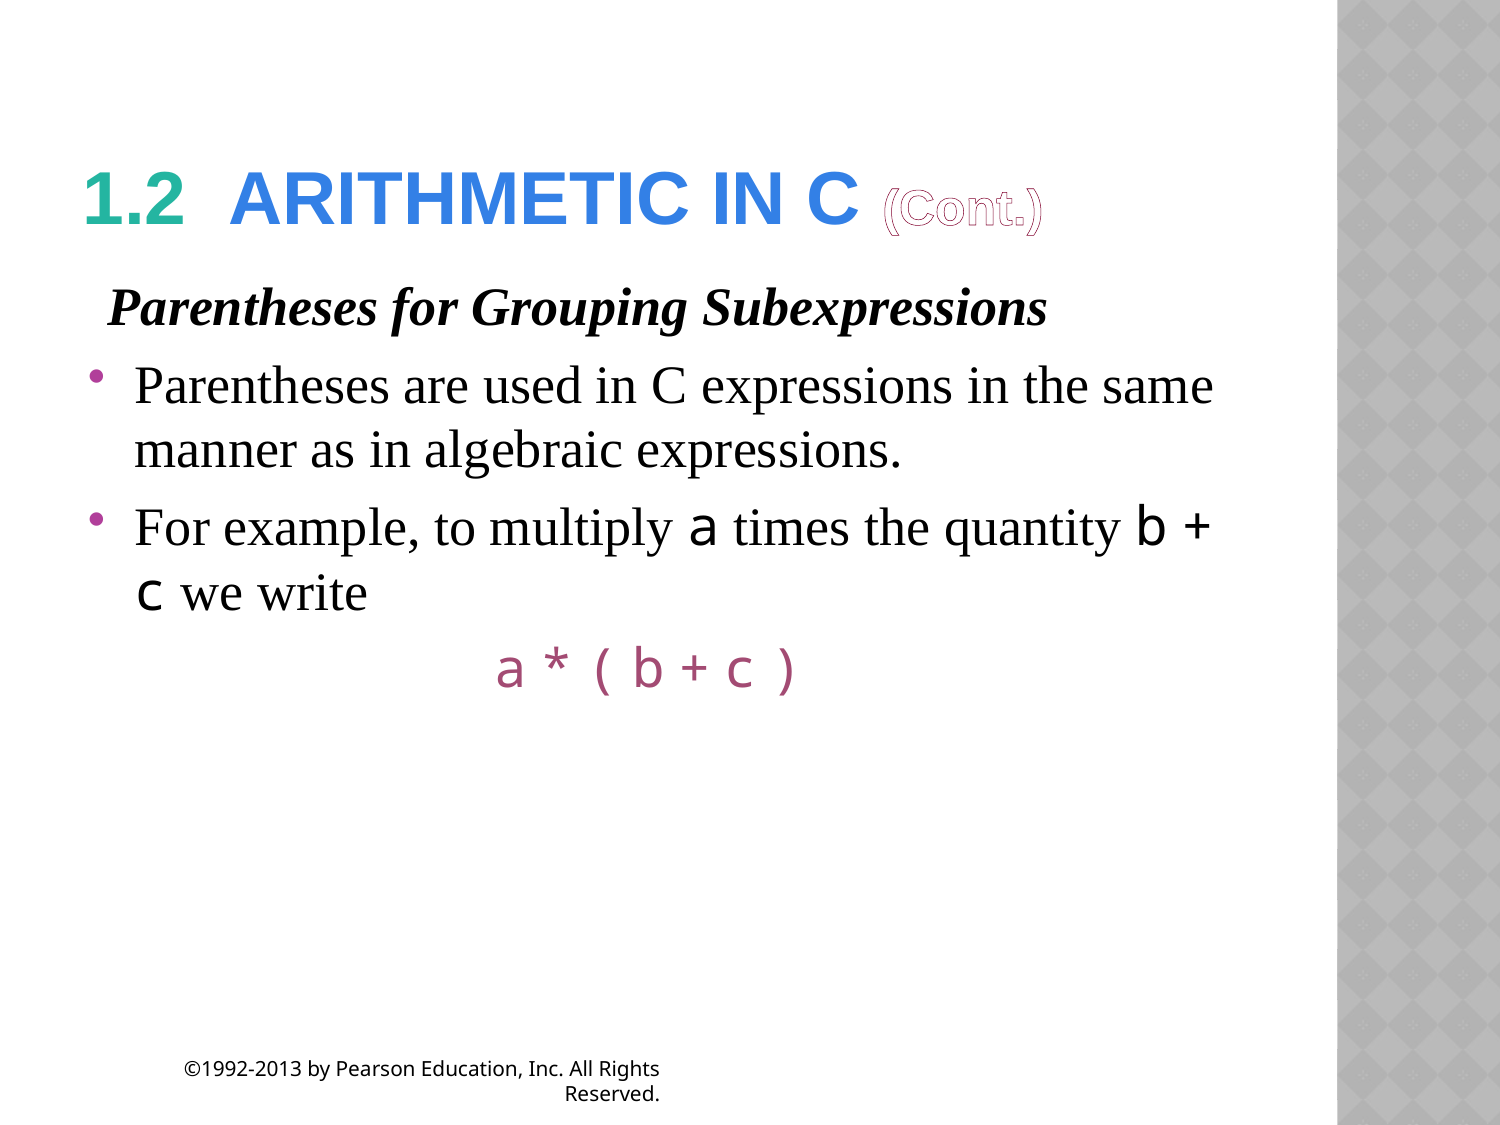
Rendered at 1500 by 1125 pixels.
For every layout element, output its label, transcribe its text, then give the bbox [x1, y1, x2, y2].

list Parentheses for Grouping Subexpressions Parentheses are used in C expressions in the same manner as in algebraic expressions. For example, to multiply a times the quantity b + c we write a * ( b + c ) [75, 264, 1263, 1059]
title 1.2 Arithmetic in C (Cont.) [75, 52, 1263, 240]
footer ©1992-2013 by Pearson Education, Inc. All Rights Reserved. [75, 1075, 675, 1114]
